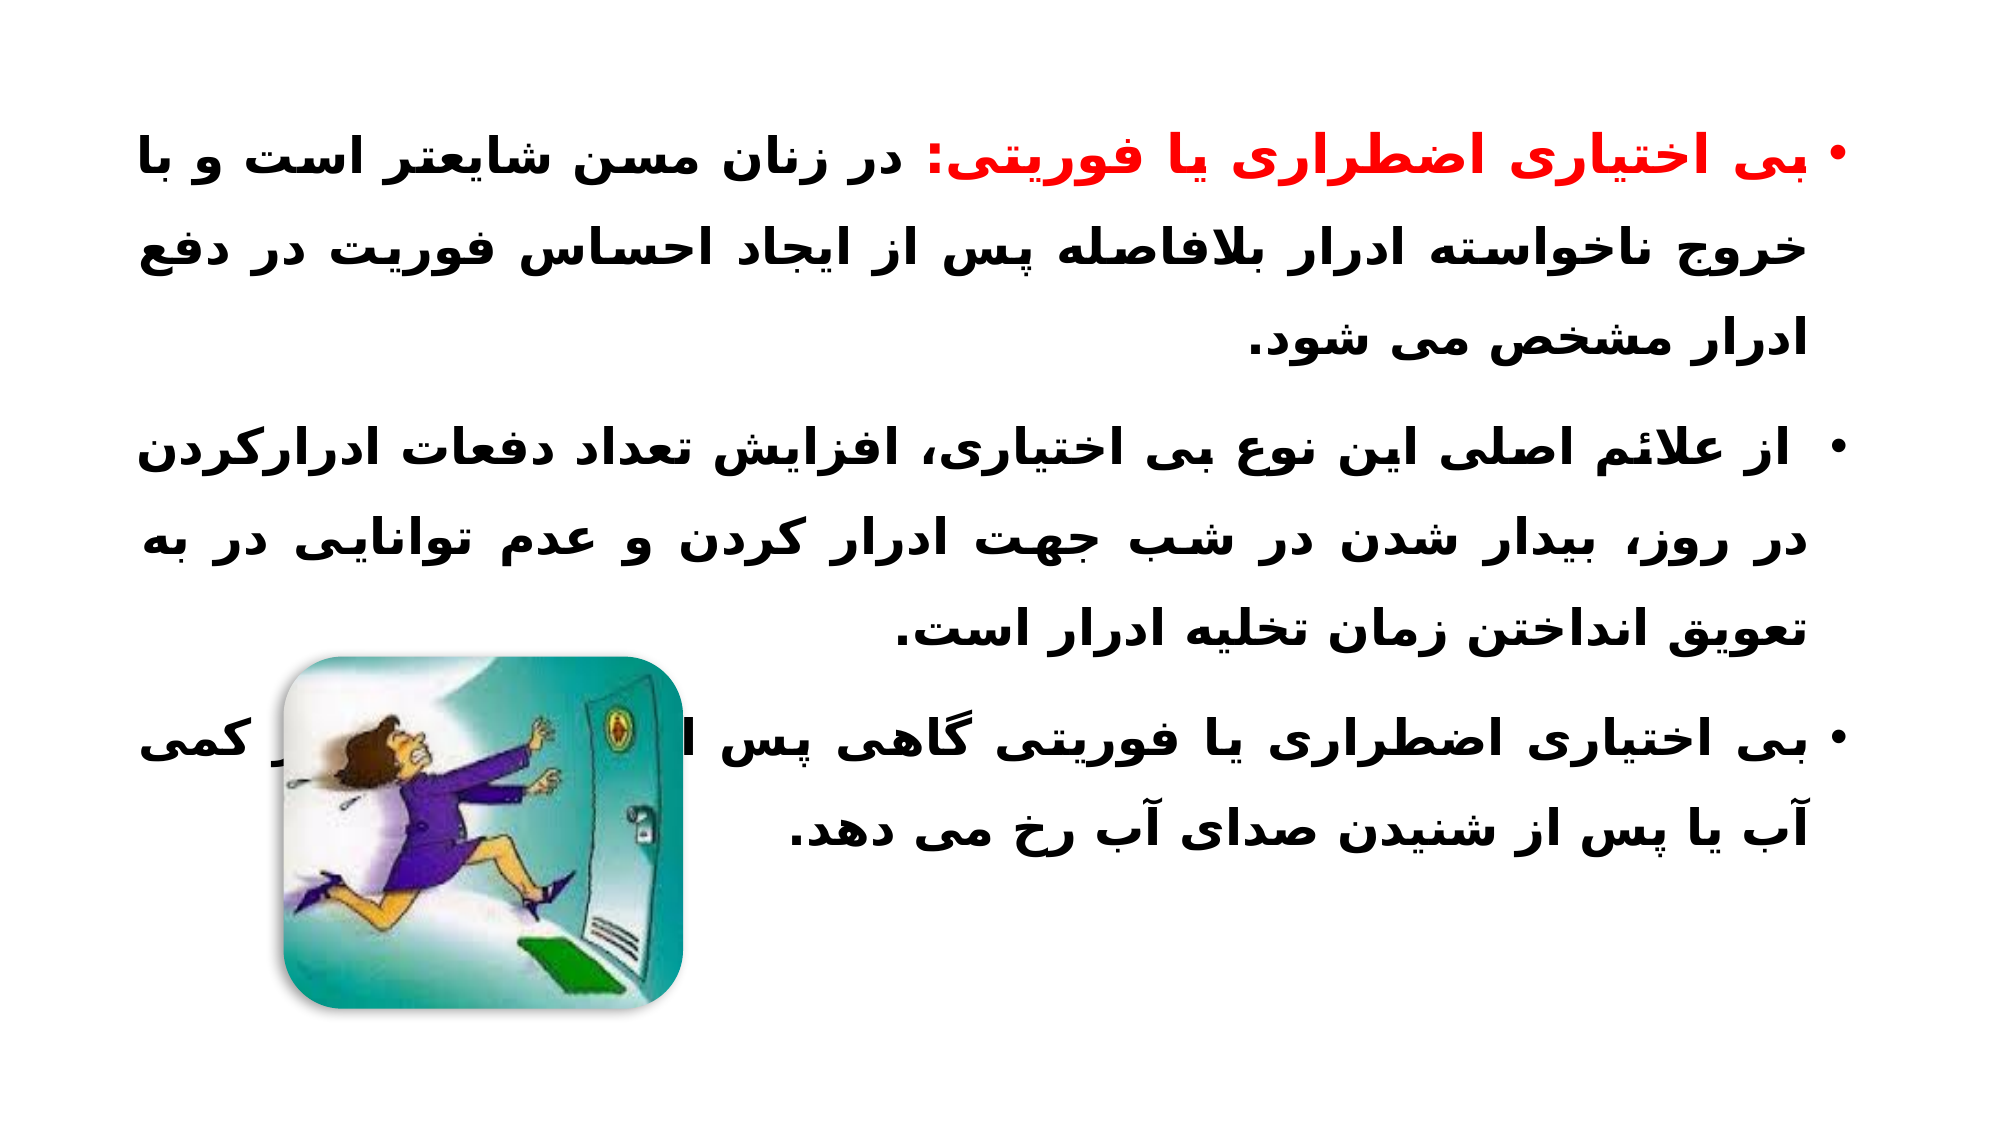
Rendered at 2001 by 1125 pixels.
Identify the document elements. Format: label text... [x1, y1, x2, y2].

picture [283, 656, 684, 1009]
list بی اختیاری اضطراری یا فوریتی: در زنان مسن شایعتر است و با خروج ناخواسته ادرار بلافاصله پس از ایجاد احساس فوریت در دفع ادرار مشخص می شود. از علائم اصلی این نوع بی اختیاری، افزایش تعداد دفعات ادرارکردن در روز، بیدار شدن در شب جهت ادرار کردن و عدم توانایی در به تعویق انداختن زمان تخلیه ادرار است. بی اختیاری اضطراری یا فوریتی گاهی پس از نوشیدن مقدار کمی آب یا پس از شنیدن صدای آب رخ می دهد. [119, 79, 1863, 975]
